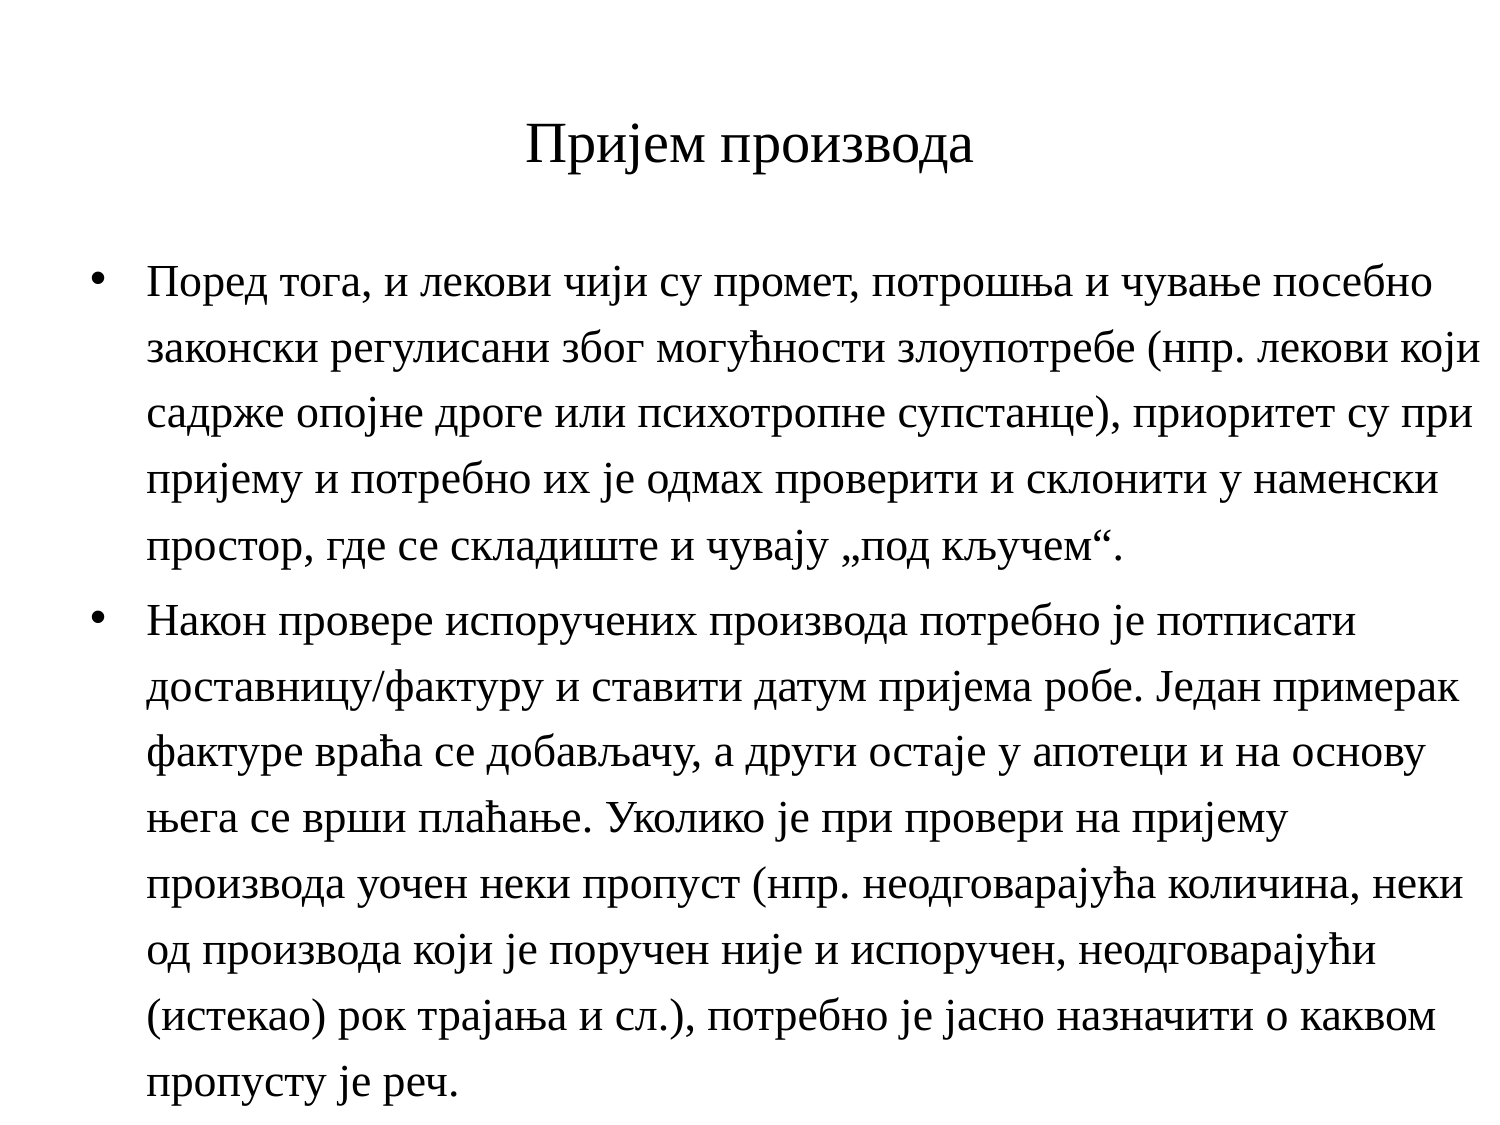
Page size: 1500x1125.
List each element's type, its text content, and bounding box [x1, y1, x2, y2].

list Поред тога, и лекови чији су промет, потрошња и чување посебно законски регулисани због могућности злоупотребе (нпр. лекови који садрже опојне дроге или психотропне супстанце), приоритет су при пријему и потребно их је одмах проверити и склонити у наменски простор, где се складиште и чувају „под кључем“. Након провере испоручених производа потребно је потписати доставницу/фактуру и ставити датум пријема робе. Један примерак фактуре враћа се добављачу, а други остаје у апотеци и на основу њега се врши плаћање. Уколико је при провери на пријему производа уочен неки пропуст (нпр. неодговарајућа количина, неки од производа који је поручен није и испоручен, неодговарајући (истекао) рок трајања и сл.), потребно је јасно назначити о каквом пропусту је реч. [75, 231, 1500, 1005]
title Пријем производа [75, 45, 1425, 231]
